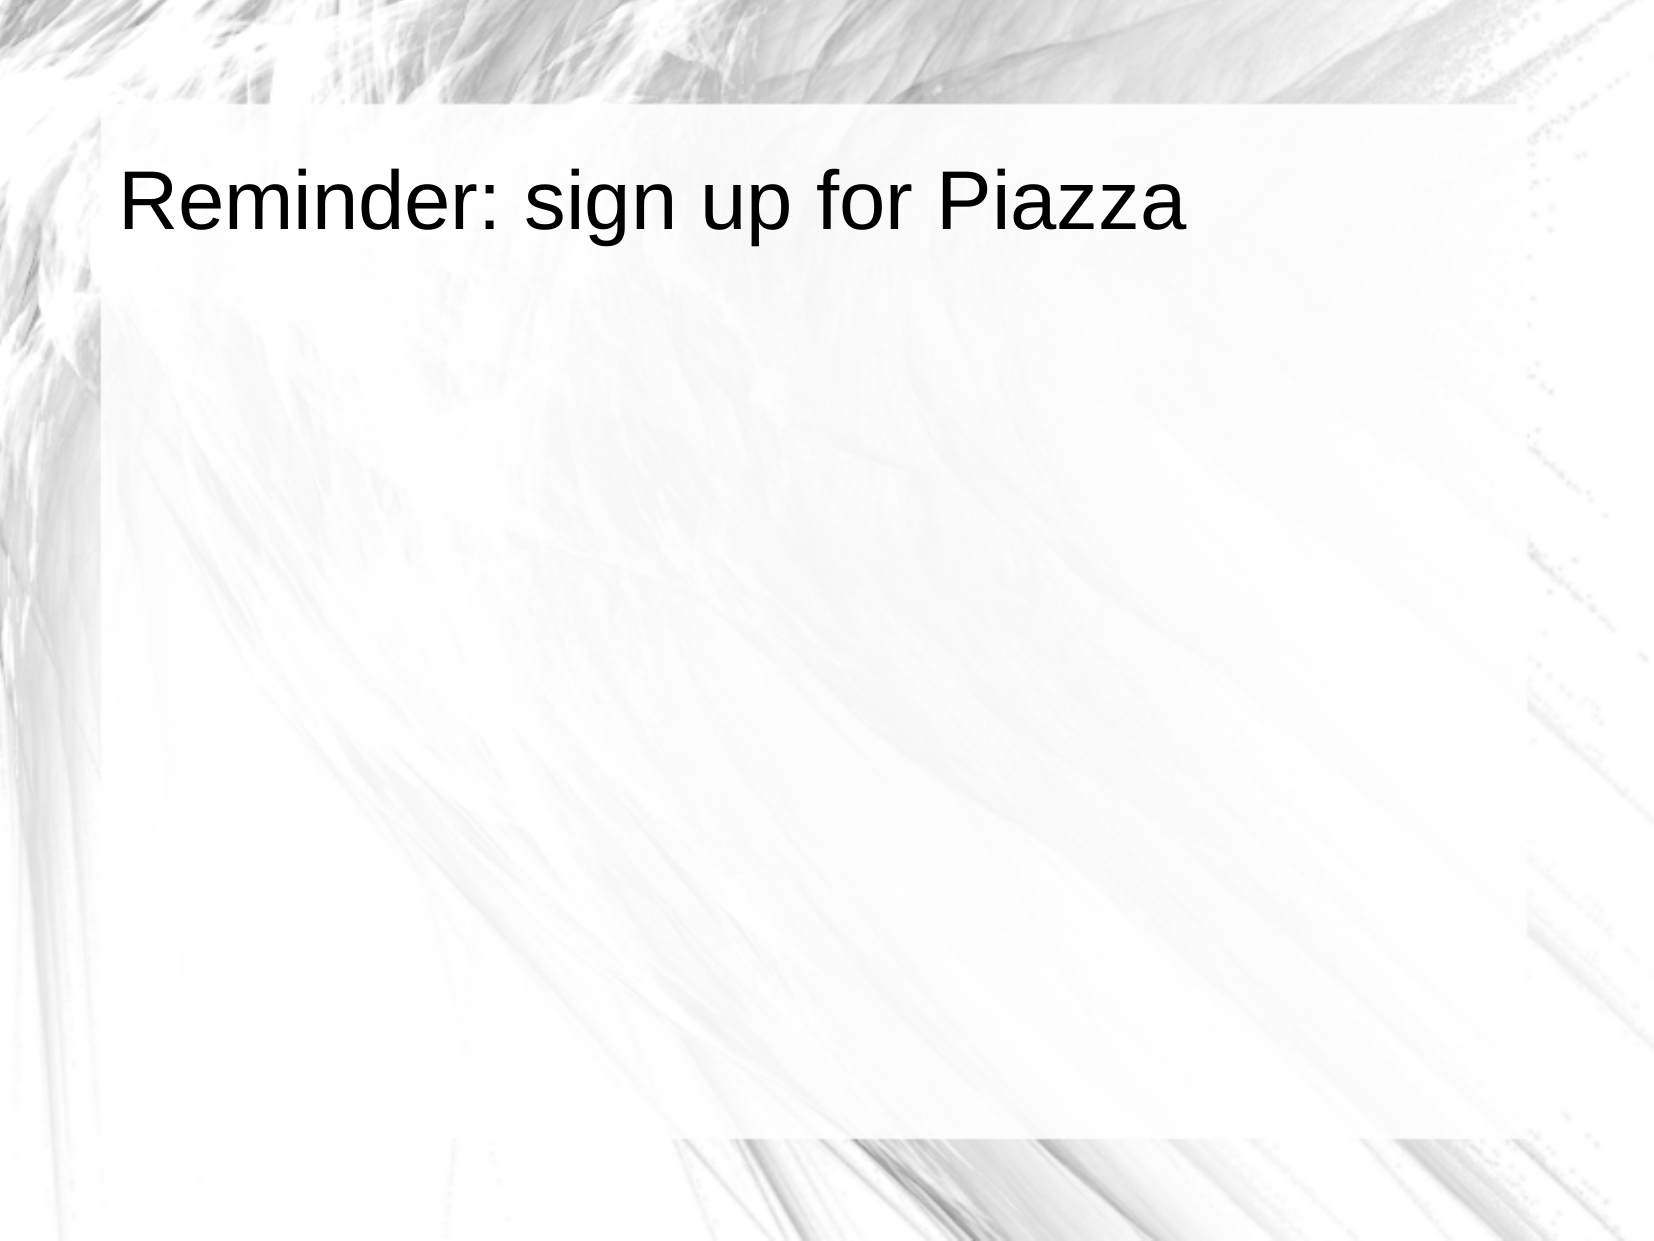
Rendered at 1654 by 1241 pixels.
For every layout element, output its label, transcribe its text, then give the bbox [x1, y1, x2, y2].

title Reminder: sign up for Piazza [118, 93, 1506, 299]
picture [0, 0, 1654, 1241]
